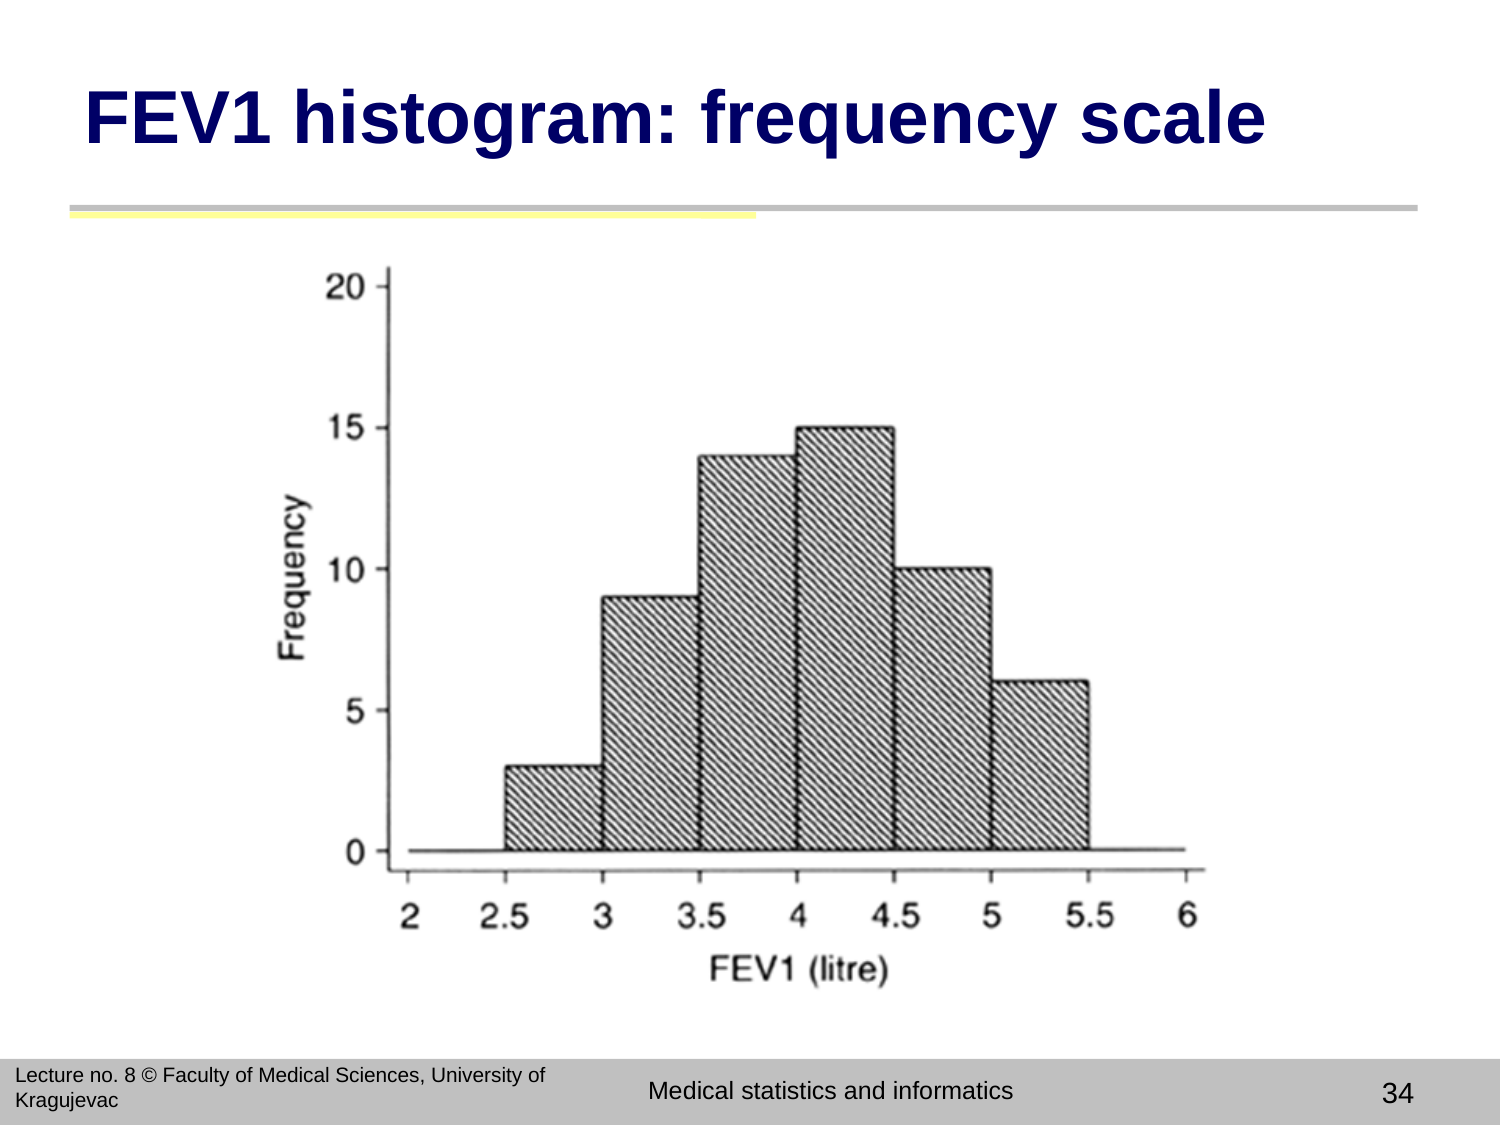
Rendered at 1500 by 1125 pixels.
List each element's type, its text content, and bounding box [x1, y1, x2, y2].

footer Medical statistics and informatics [512, 1066, 1151, 1125]
slide_number Lecture no. 8 © Faculty of Medical Sciences, University of Kragujevac [0, 1053, 614, 1108]
picture [233, 247, 1269, 1010]
slide_number 34 [1164, 1066, 1430, 1125]
title FEV1 histogram: frequency scale [69, 19, 1426, 208]
